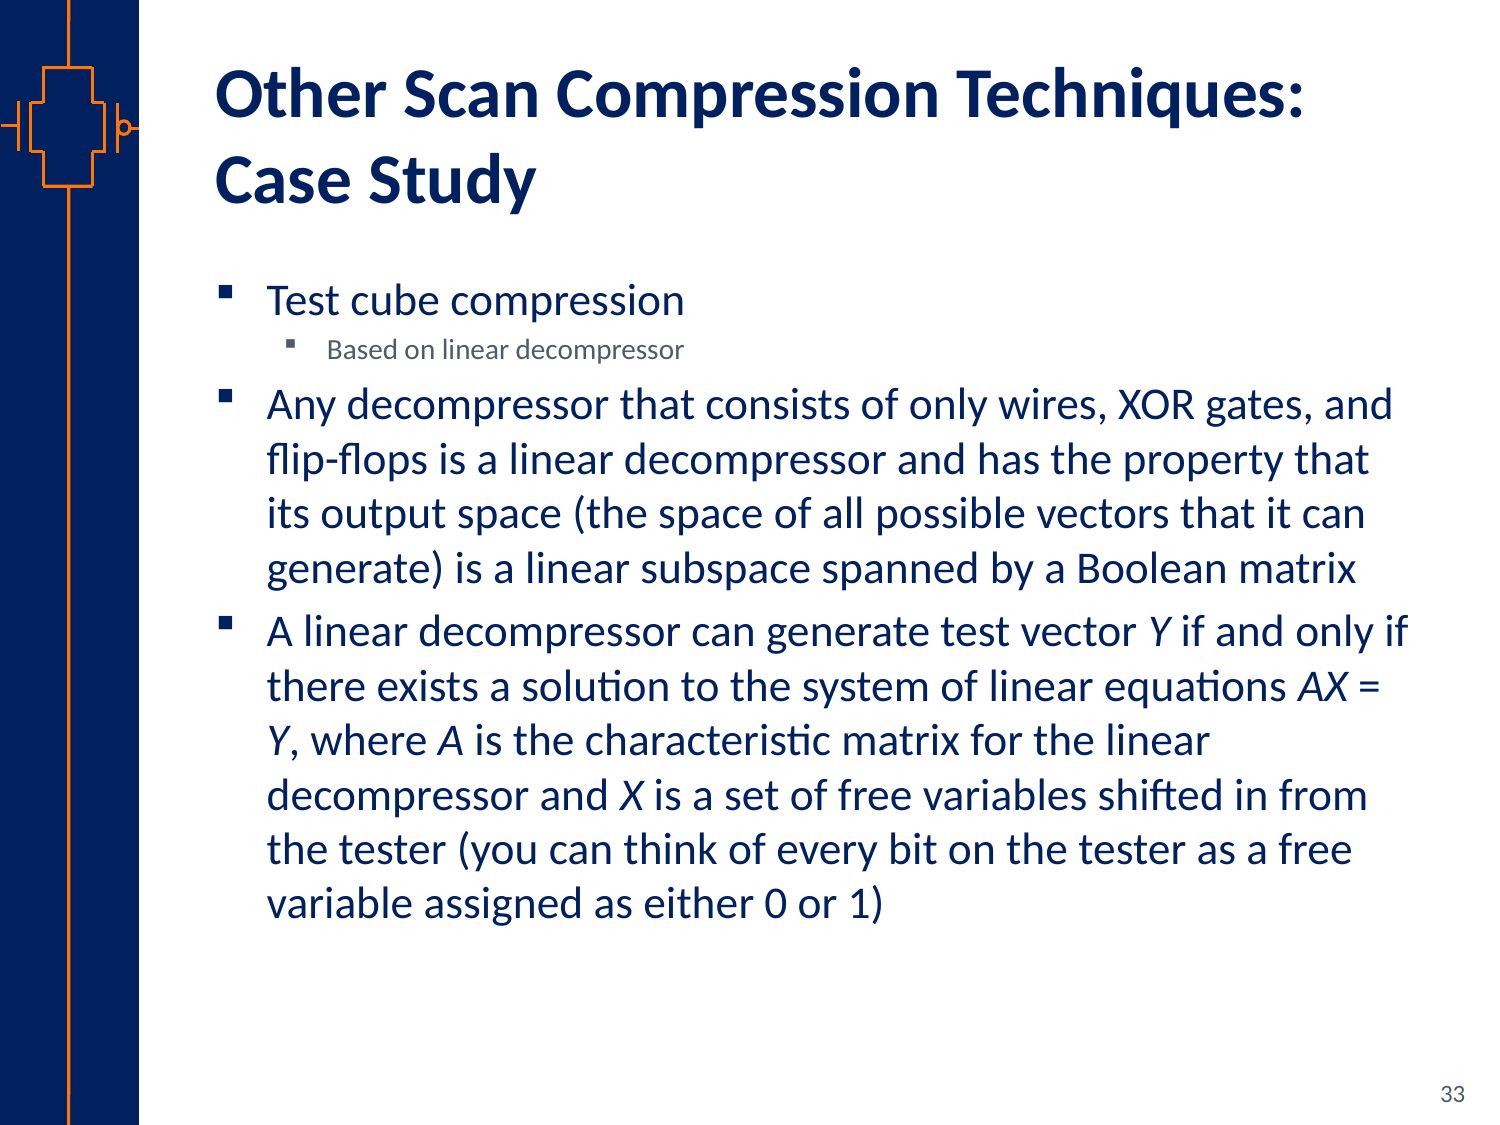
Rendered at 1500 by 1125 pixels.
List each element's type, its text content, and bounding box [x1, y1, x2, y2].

slide_number 33 [1425, 1062, 1488, 1123]
title Other Scan Compression Techniques: Case Study [200, 37, 1388, 225]
list Test cube compression Based on linear decompressor Any decompressor that consists of only wires, XOR gates, and flip-flops is a linear decompressor and has the property that its output space (the space of all possible vectors that it can generate) is a linear subspace spanned by a Boolean matrix A linear decompressor can generate test vector Y if and only if there exists a solution to the system of linear equations AX = Y, where A is the characteristic matrix for the linear decompressor and X is a set of free variables shifted in from the tester (you can think of every bit on the tester as a free variable assigned as either 0 or 1) [200, 262, 1425, 988]
